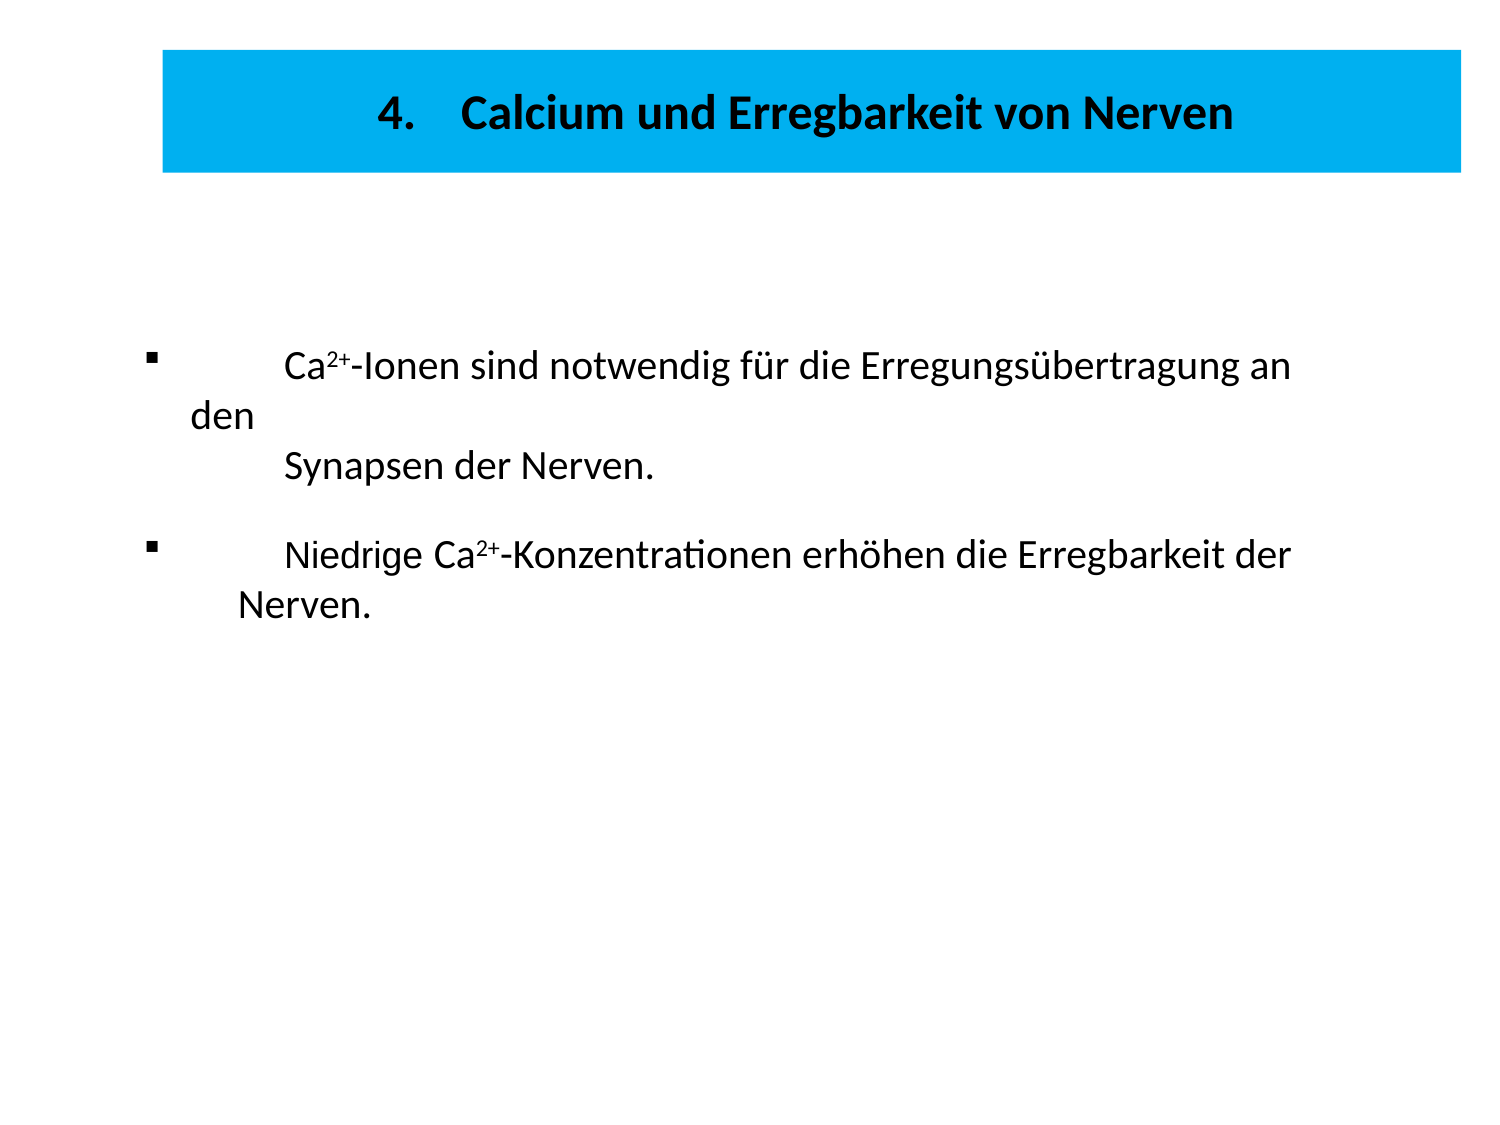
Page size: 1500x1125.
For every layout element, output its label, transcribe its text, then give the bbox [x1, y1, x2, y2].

text_box 4. Calcium und Erregbarkeit von Nerven [162, 49, 1462, 173]
text_box Ca2+-Ionen sind notwendig für die Erregungsübertragung an den Synapsen der Nerven. [128, 330, 1354, 496]
text_box Niedrige Ca2+-Konzentrationen erhöhen die Erregbarkeit der Nerven. [128, 519, 1354, 635]
